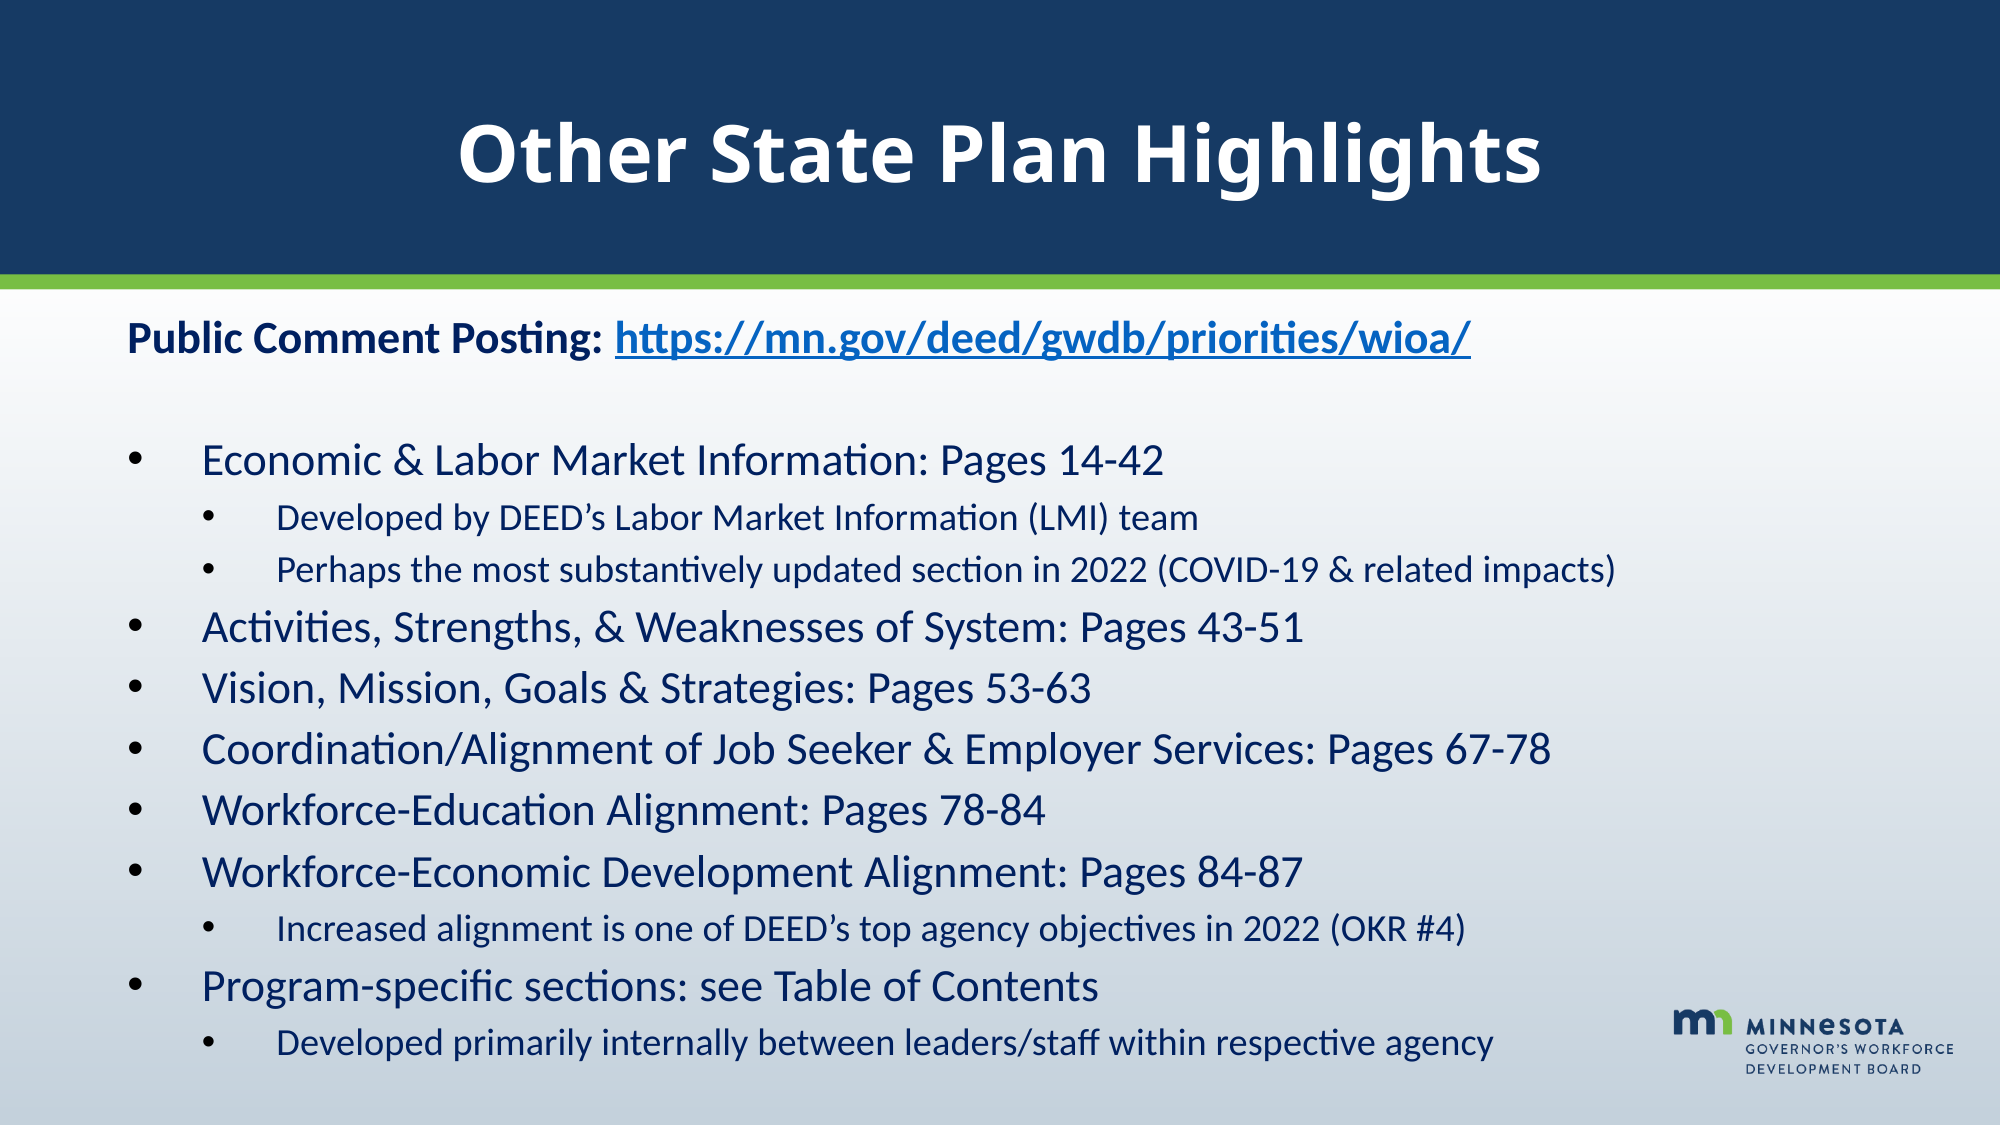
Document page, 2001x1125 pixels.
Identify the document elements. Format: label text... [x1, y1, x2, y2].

picture [0, 0, 2000, 1125]
list Public Comment Posting: https://mn.gov/deed/gwdb/priorities/wioa/ Economic & Labor Market Information: Pages 14-42 Developed by DEED’s Labor Market Information (LMI) team Perhaps the most substantively updated section in 2022 (COVID-19 & related impacts) Activities, Strengths, & Weaknesses of System: Pages 43-51 Vision, Mission, Goals & Strategies: Pages 53-63 Coordination/Alignment of Job Seeker & Employer Services: Pages 67-78 Workforce-Education Alignment: Pages 78-84 Workforce-Economic Development Alignment: Pages 84-87 Increased alignment is one of DEED’s top agency objectives in 2022 (OKR #4) Program-specific sections: see Table of Contents Developed primarily internally between leaders/staff within respective agency [97, 306, 1903, 1077]
title Other State Plan Highlights [137, 48, 1863, 266]
